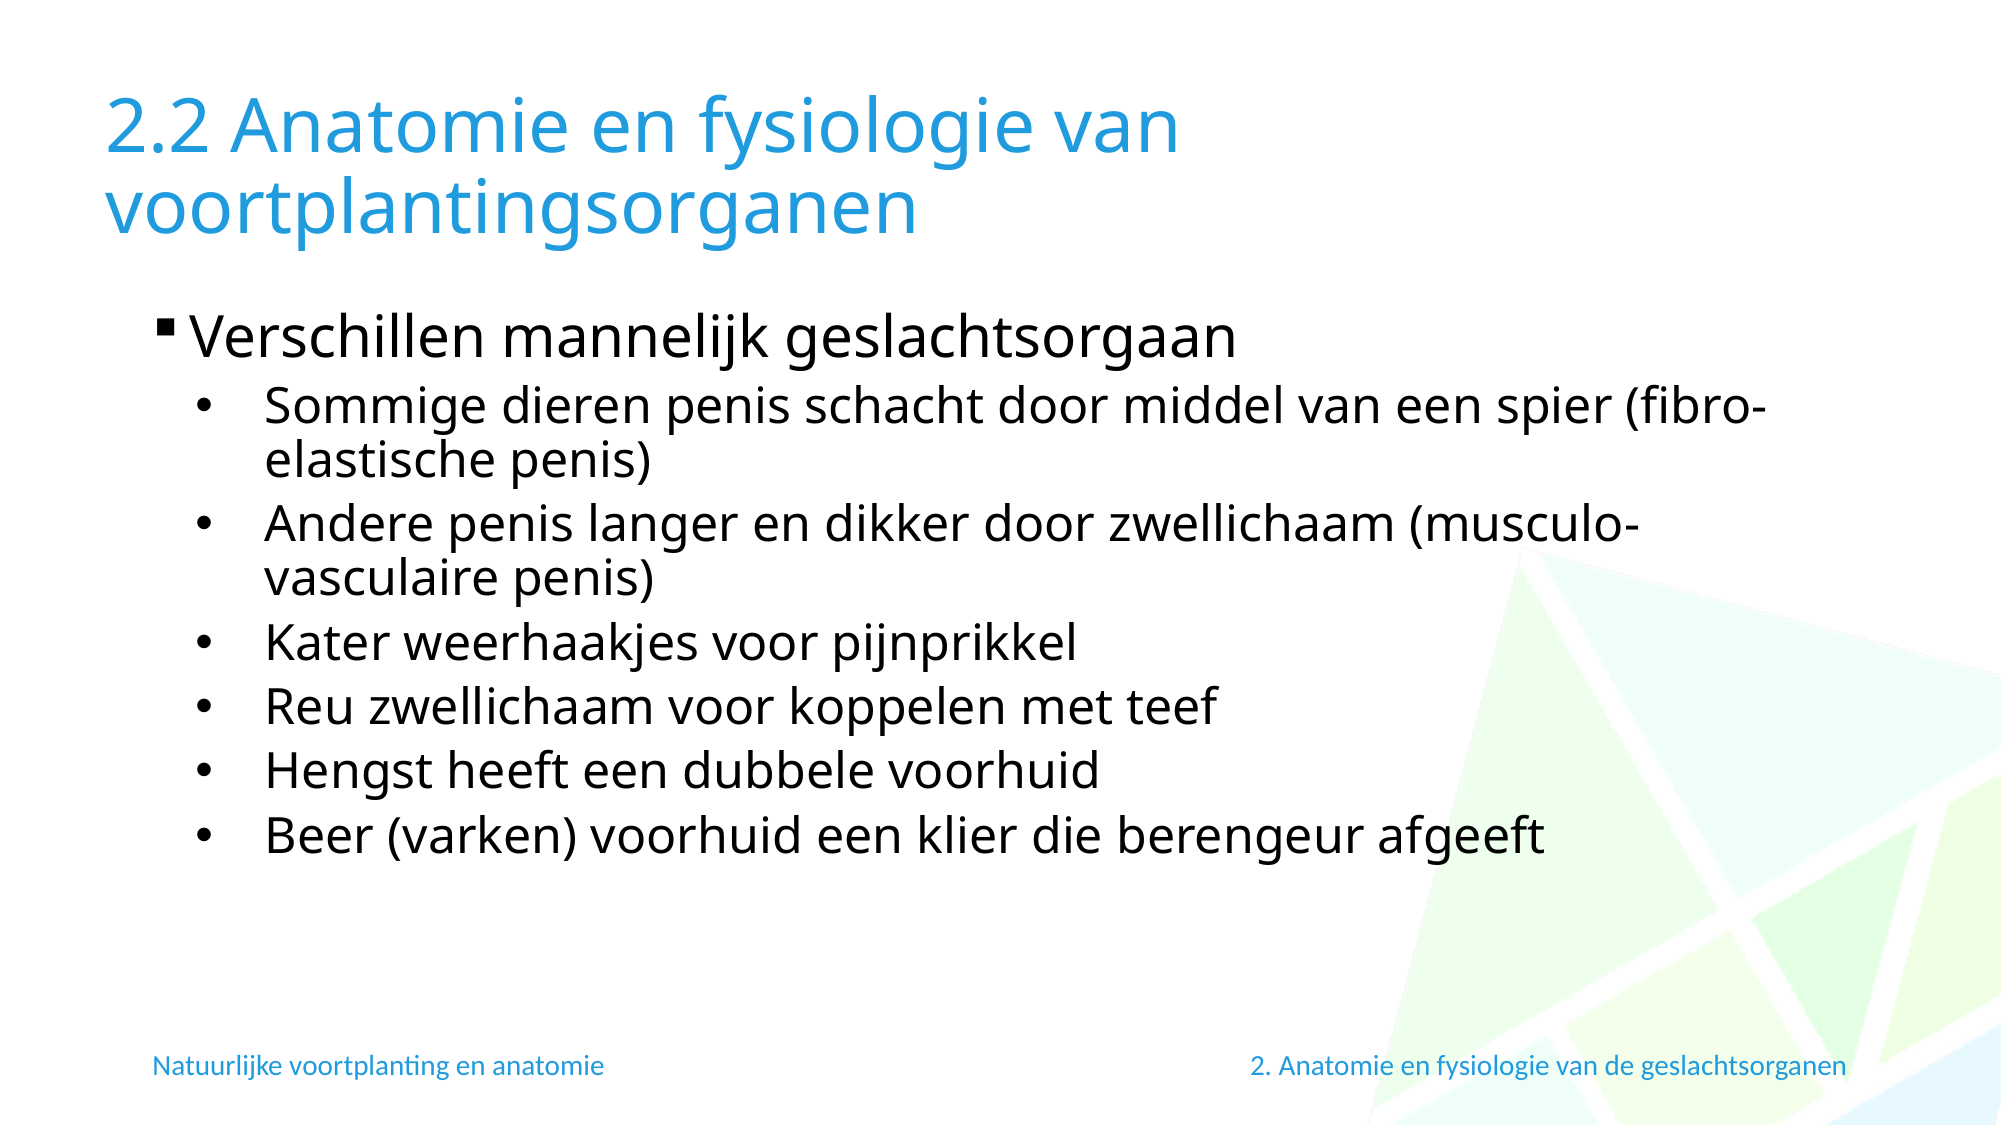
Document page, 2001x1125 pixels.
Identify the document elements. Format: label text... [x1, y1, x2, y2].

list Verschillen mannelijk geslachtsorgaan Sommige dieren penis schacht door middel van een spier (fibro-elastische penis) Andere penis langer en dikker door zwellichaam (musculo-vasculaire penis) Kater weerhaakjes voor pijnprikkel Reu zwellichaam voor koppelen met teef Hengst heeft een dubbele voorhuid Beer (varken) voorhuid een klier die berengeur afgeeft [137, 299, 1863, 996]
title 2.2 Anatomie en fysiologie van voortplantingsorganen [90, 59, 1953, 278]
list Natuurlijke voortplanting en anatomie [137, 1042, 632, 1103]
list 2. Anatomie en fysiologie van de geslachtsorganen [1230, 1042, 1863, 1103]
